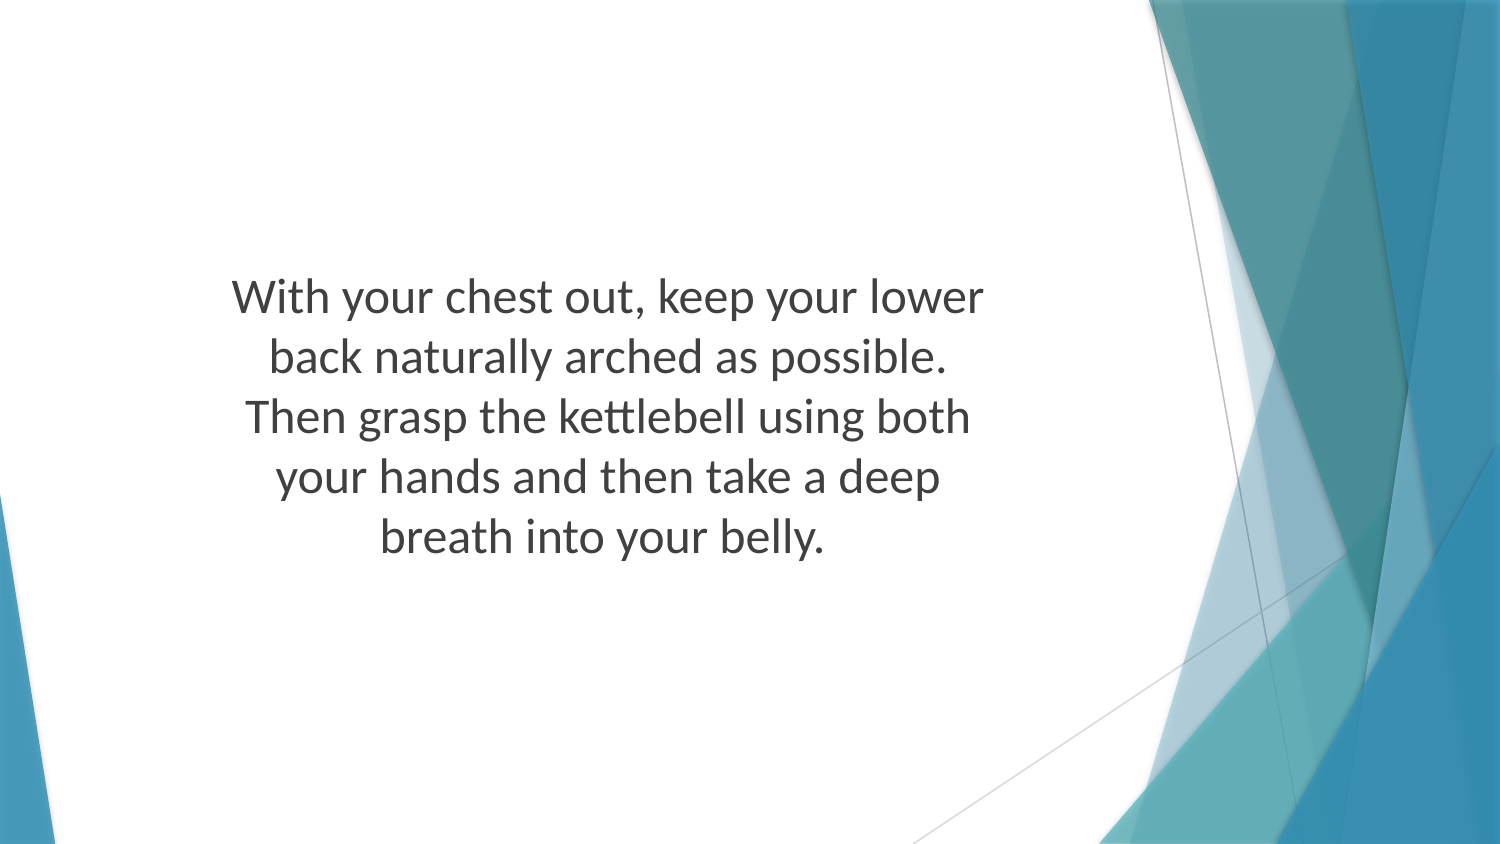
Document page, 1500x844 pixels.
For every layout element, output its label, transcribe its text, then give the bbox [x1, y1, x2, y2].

list With your chest out, keep your lower back naturally arched as possible. Then grasp the kettlebell using both your hands and then take a deep breath into your belly. [206, 256, 1010, 611]
